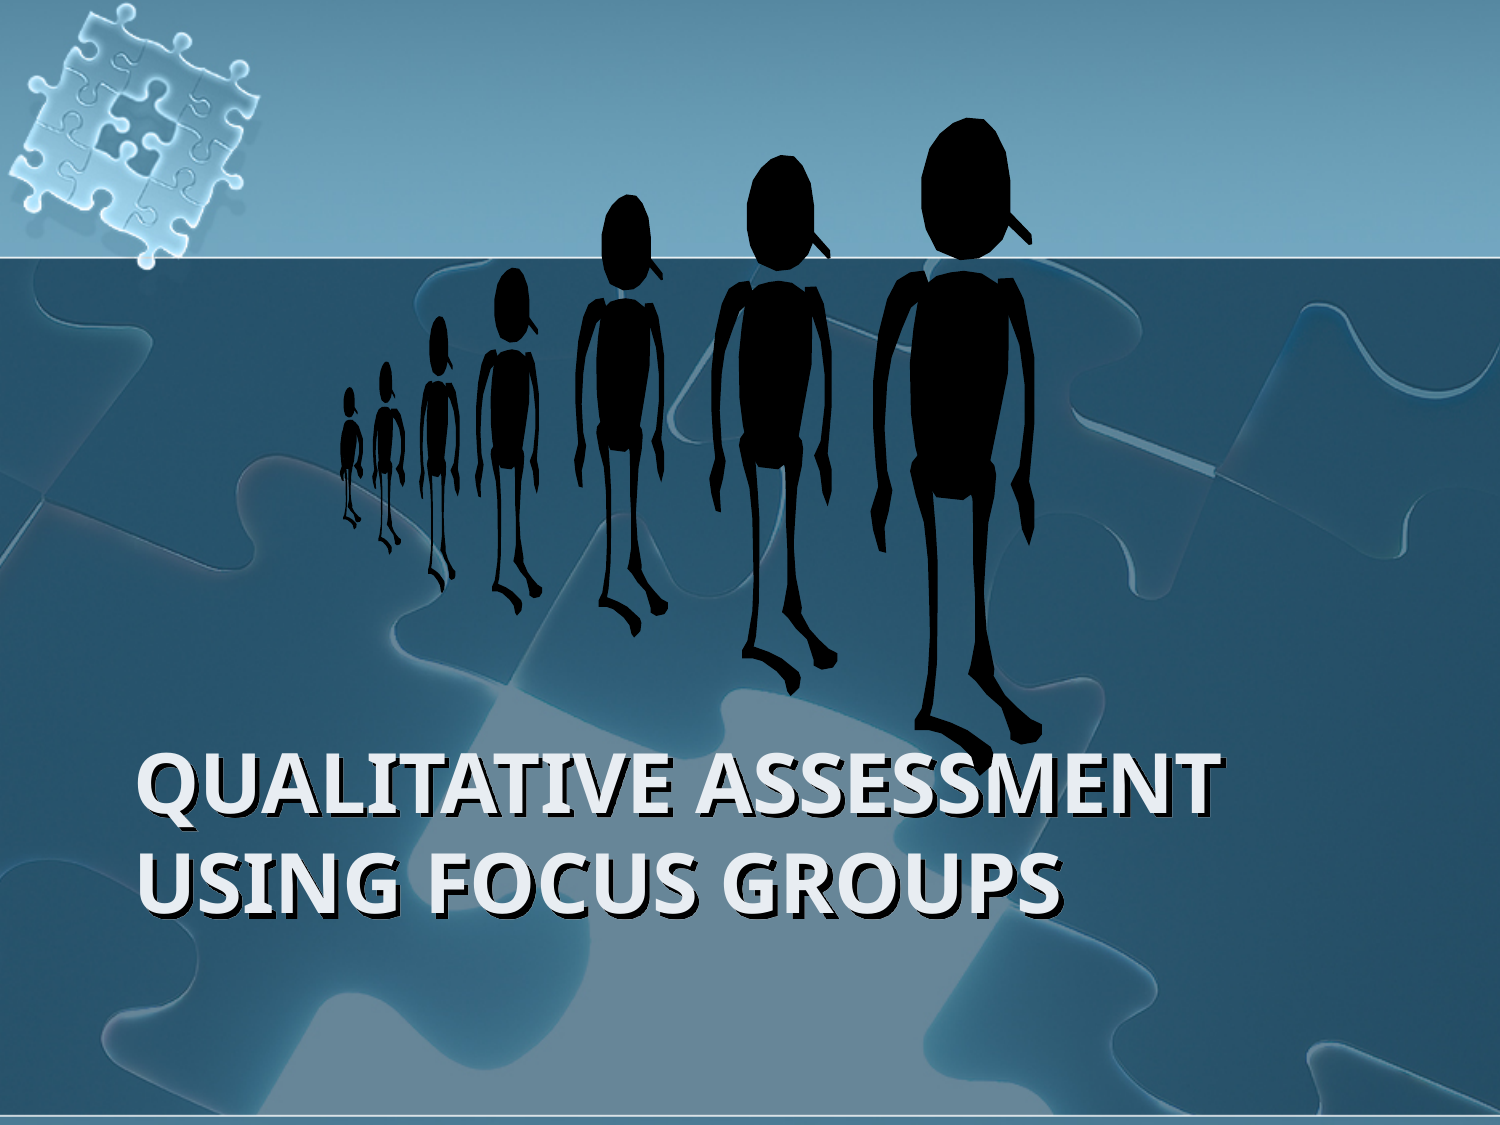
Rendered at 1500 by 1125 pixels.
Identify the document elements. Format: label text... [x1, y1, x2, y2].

picture [0, 0, 1500, 1125]
title Qualitative Assessment Using Focus Groups [118, 722, 1394, 947]
